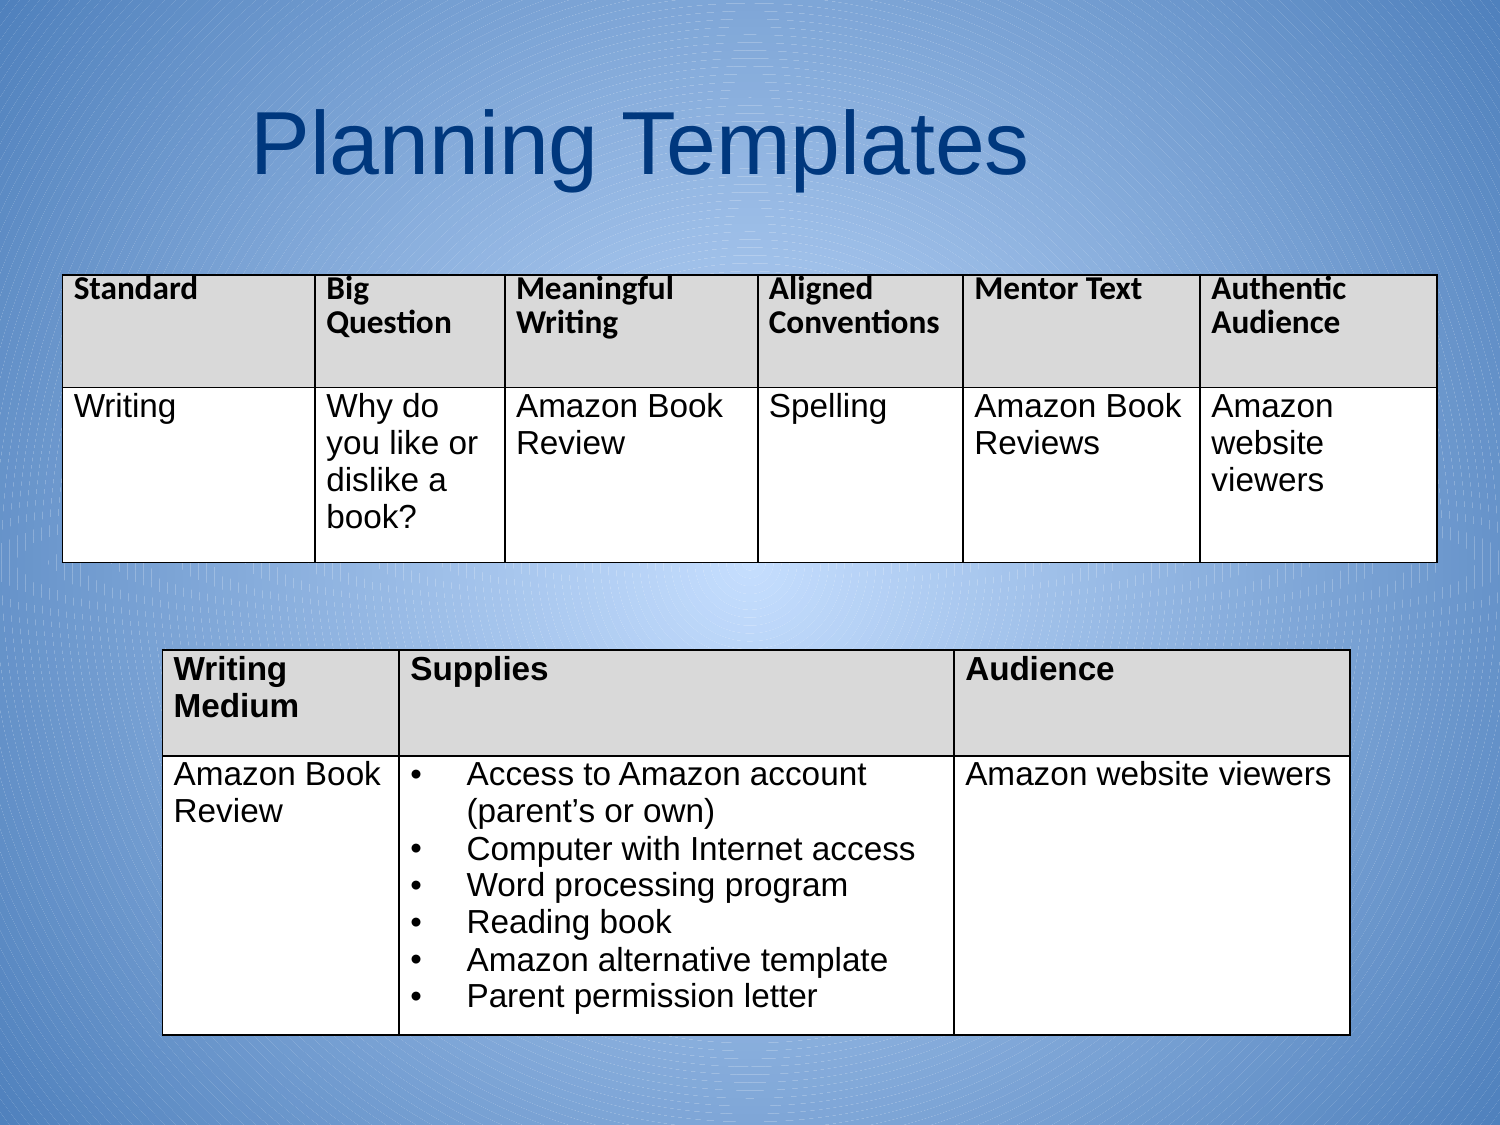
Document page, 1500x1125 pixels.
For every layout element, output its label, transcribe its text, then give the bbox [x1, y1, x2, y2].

table_header Supplies [400, 651, 953, 755]
table_header Mentor Text [964, 276, 1199, 387]
table_header Aligned Conventions [759, 276, 962, 387]
table_cell Amazon Book Reviews [964, 388, 1199, 562]
table_cell Spelling [759, 388, 962, 562]
title Planning Templates [235, 37, 1466, 241]
table_header Authentic Audience [1201, 276, 1436, 387]
table_cell Amazon website viewers [1201, 388, 1436, 562]
table_header Meaningful Writing [506, 276, 757, 387]
table_header Writing Medium [163, 651, 398, 755]
table_header Audience [955, 651, 1349, 755]
table_cell Amazon Book Review [163, 757, 398, 1034]
table_cell Writing [63, 388, 314, 562]
table_cell Why do you like or dislike a book? [316, 388, 504, 562]
table_header Standard [63, 276, 314, 387]
table_cell Access to Amazon account (parent’s or own) Computer with Internet access Word processing program Reading book Amazon alternative template Parent permission letter [400, 757, 953, 1034]
table_header Big Question [316, 276, 504, 387]
table_cell Amazon Book Review [506, 388, 757, 562]
table_cell Amazon website viewers [955, 757, 1349, 1034]
